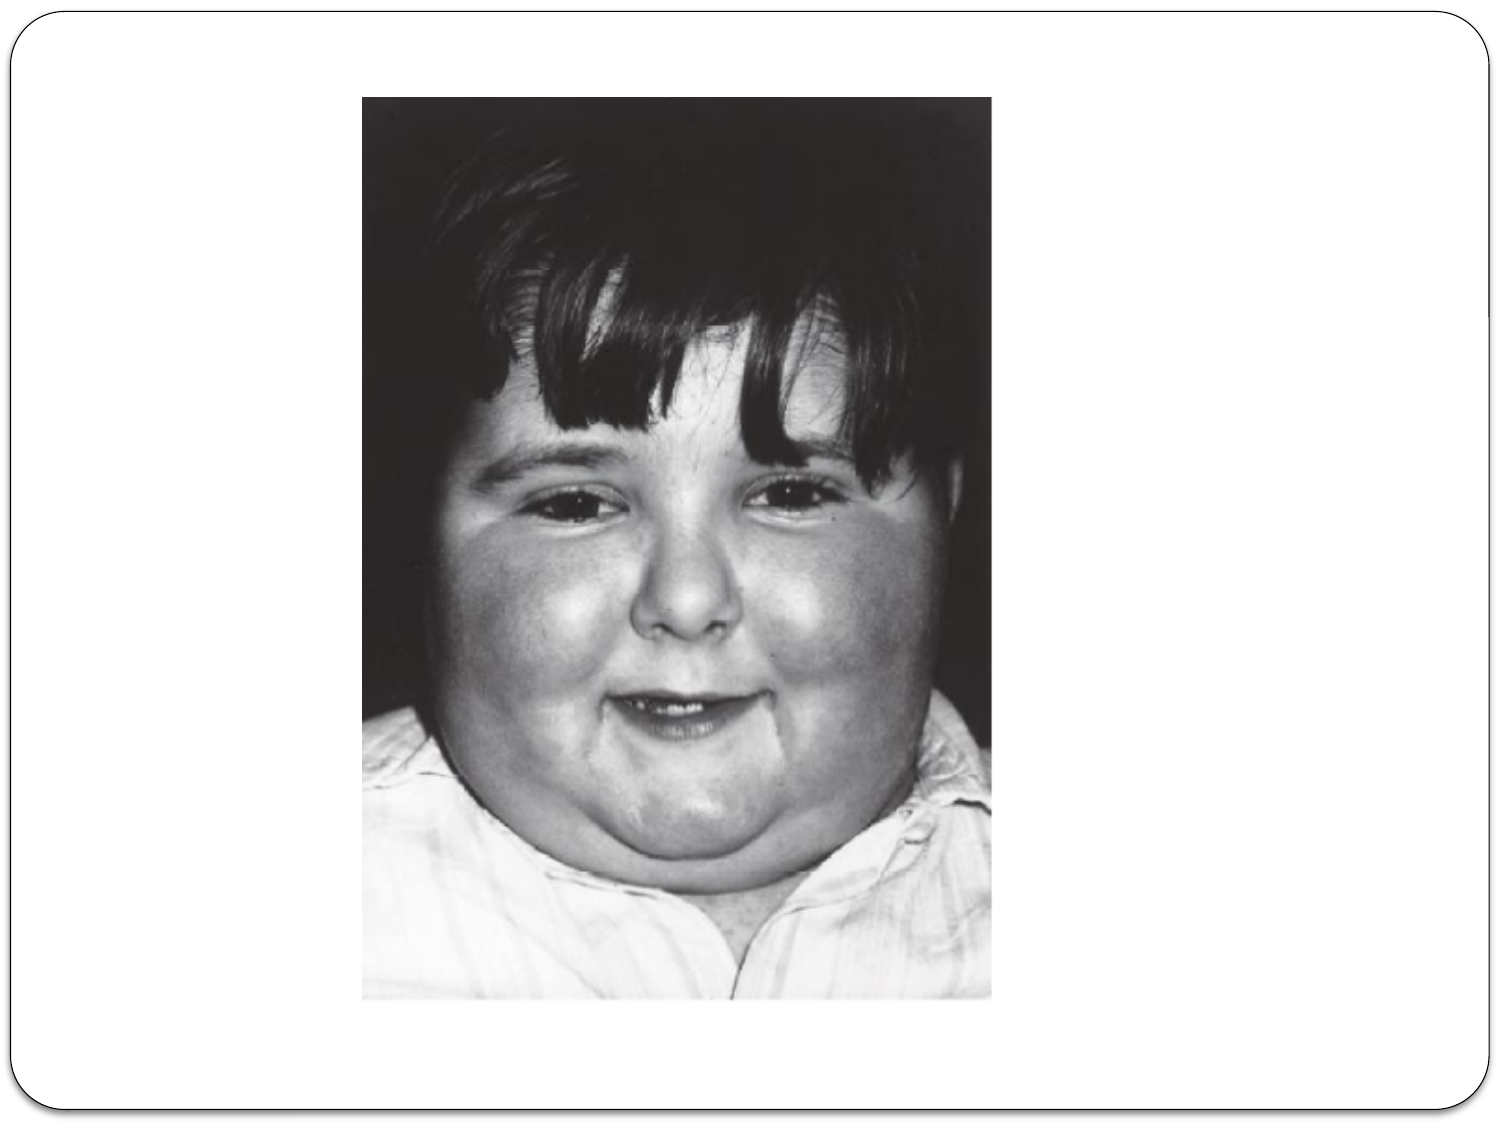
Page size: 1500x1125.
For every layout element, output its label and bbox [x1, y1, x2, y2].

text_box [362, 96, 1007, 1006]
